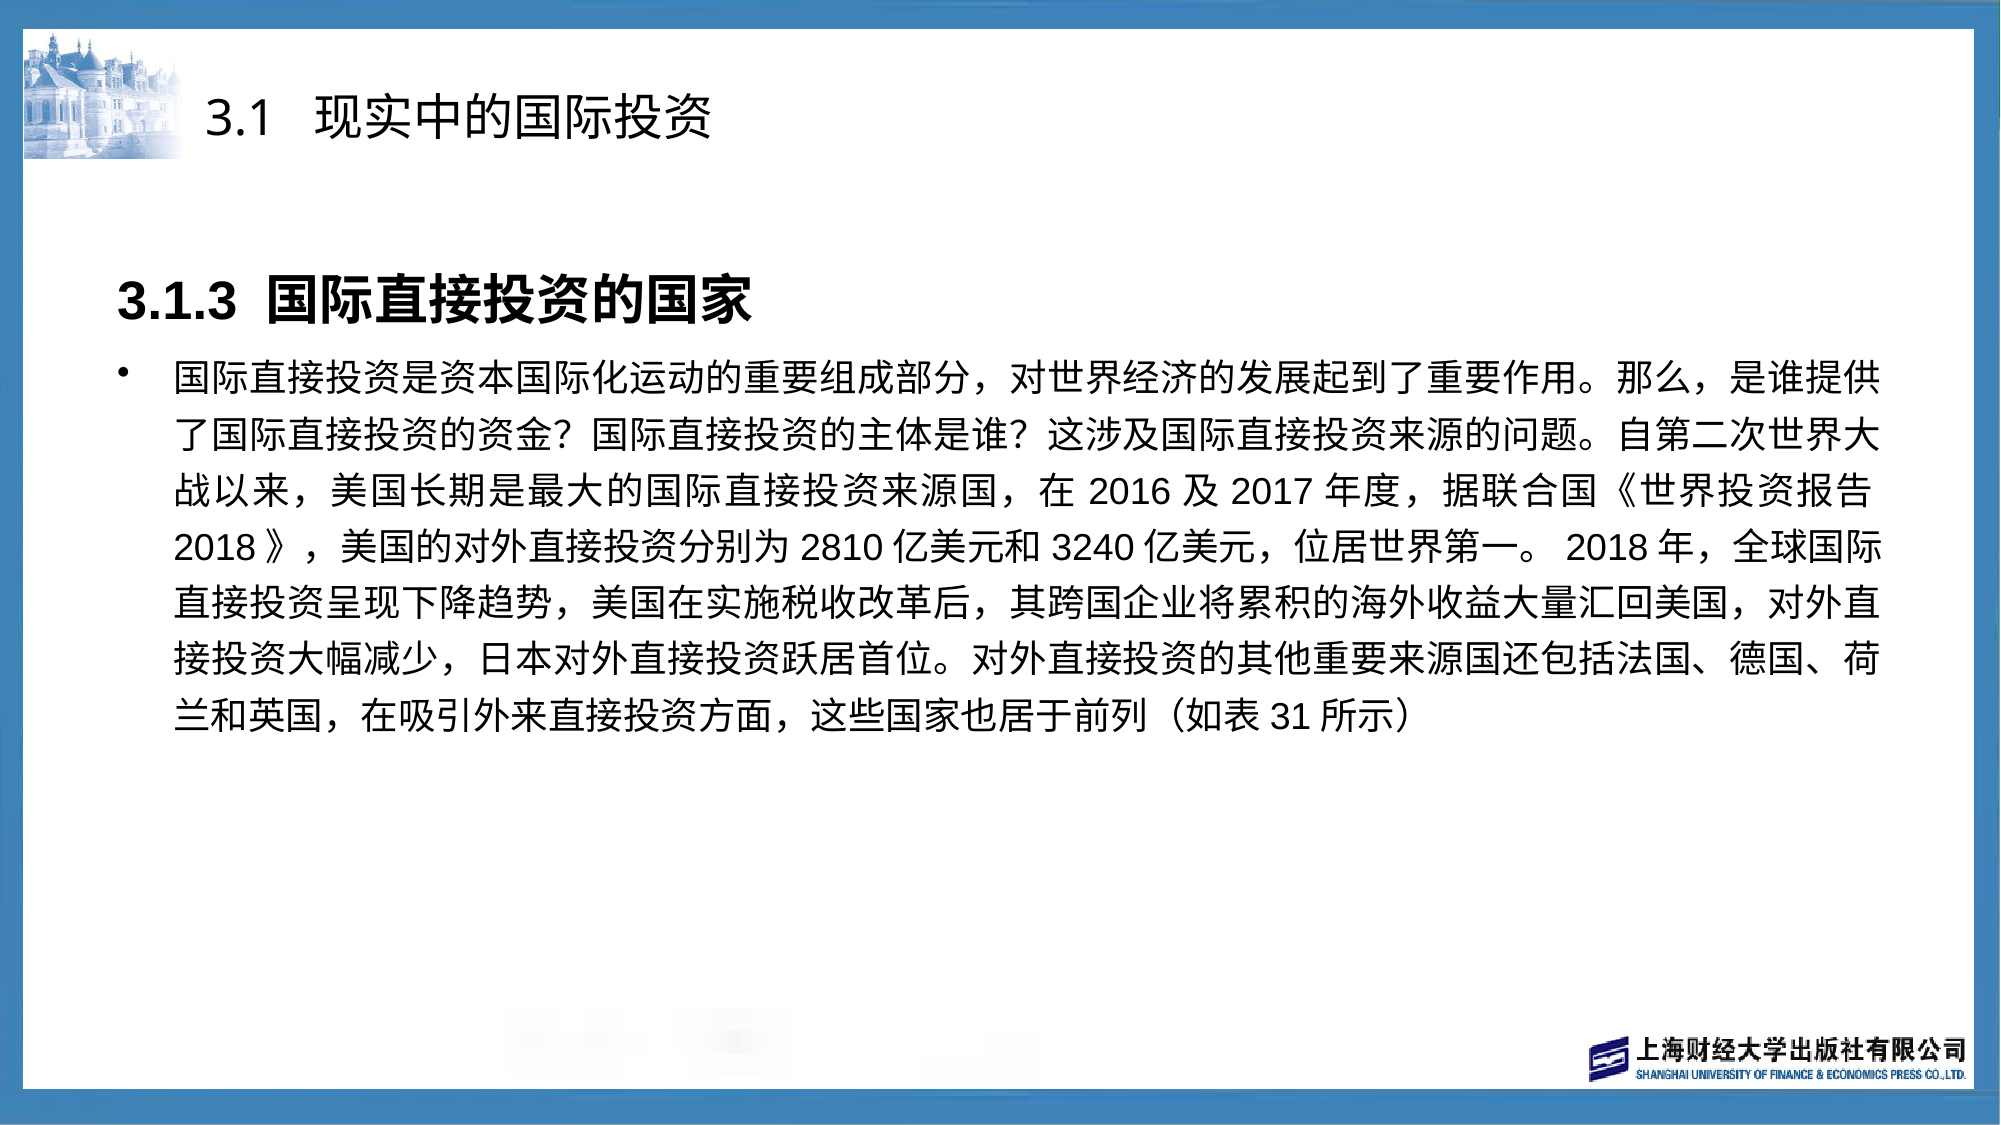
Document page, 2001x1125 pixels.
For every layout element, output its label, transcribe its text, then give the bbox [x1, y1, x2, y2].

picture [0, 0, 2001, 1125]
title 3.1 现实中的国际投资 [190, 64, 1547, 168]
list 3.1.3 国际直接投资的国家 国际直接投资是资本国际化运动的重要组成部分，对世界经济的发展起到了重要作用。那么，是谁提供了国际直接投资的资金？国际直接投资的主体是谁？这涉及国际直接投资来源的问题。自第二次世界大战以来，美国长期是最大的国际直接投资来源国，在2016及2017年度，据联合国《世界投资报告2018》，美国的对外直接投资分别为2810亿美元和3240亿美元，位居世界第一。2018年，全球国际直接投资呈现下降趋势，美国在实施税收改革后，其跨国企业将累积的海外收益大量汇回美国，对外直接投资大幅减少，日本对外直接投资跃居首位。对外直接投资的其他重要来源国还包括法国、德国、荷兰和英国，在吸引外来直接投资方面，这些国家也居于前列（如表31所示） [102, 241, 1898, 1065]
